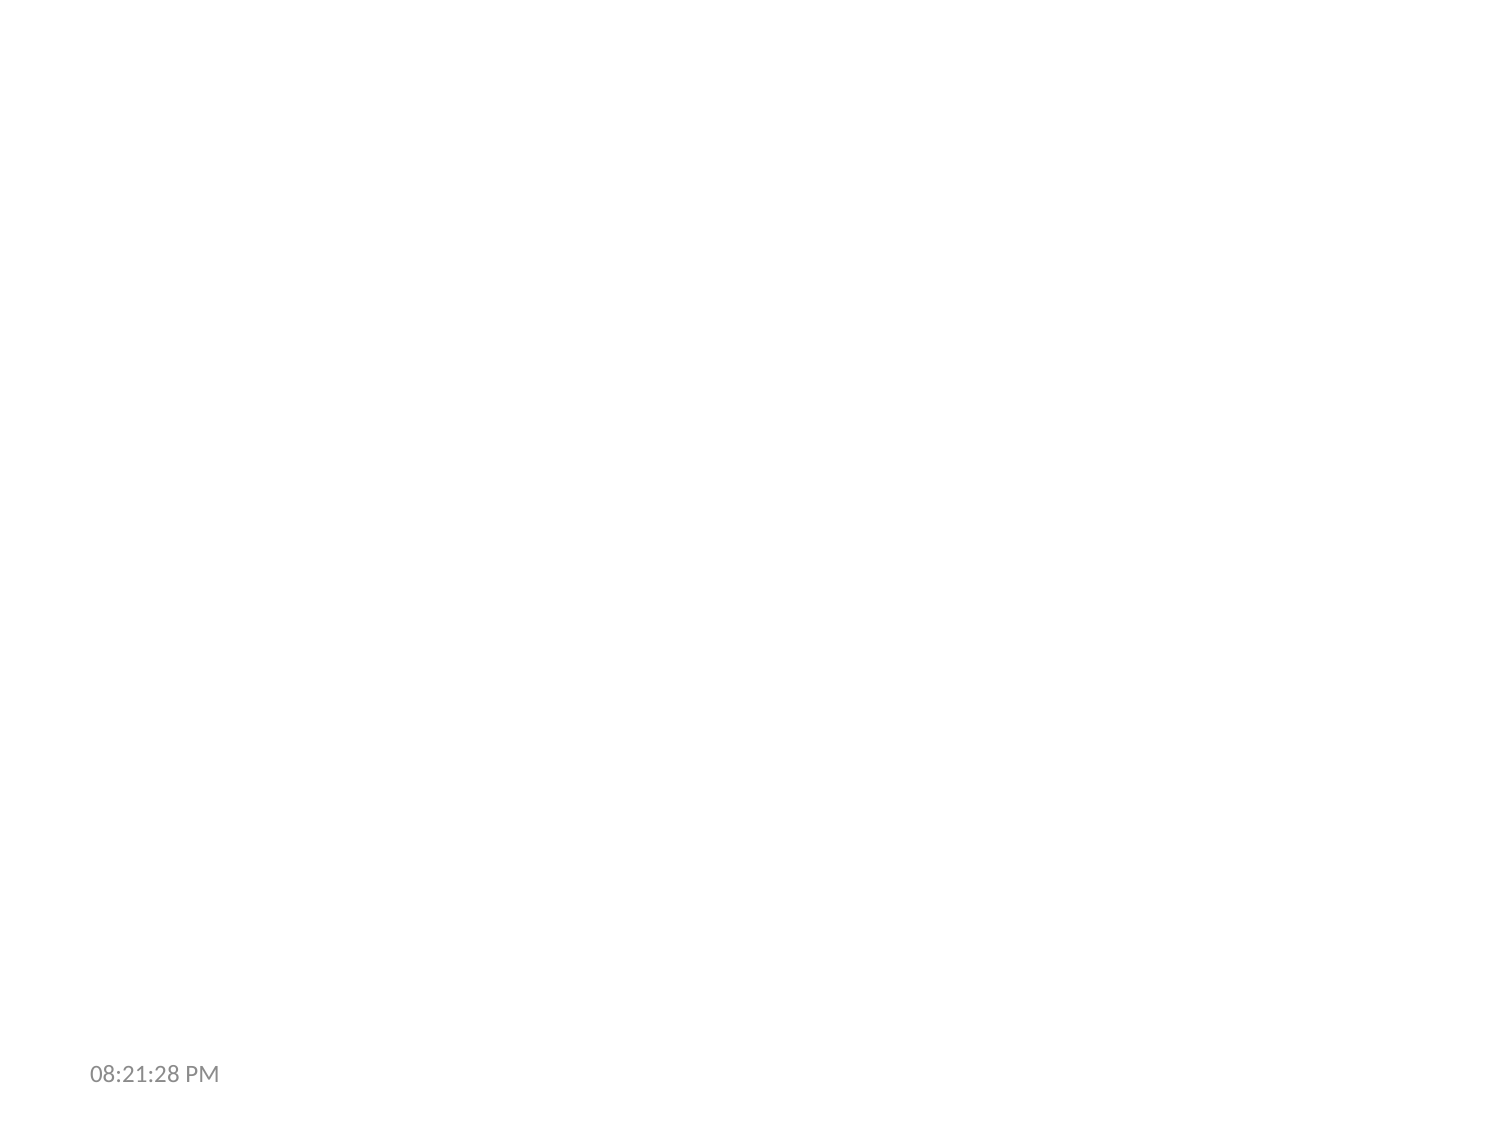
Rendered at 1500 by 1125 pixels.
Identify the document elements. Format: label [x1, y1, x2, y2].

slide_number [75, 1042, 425, 1103]
